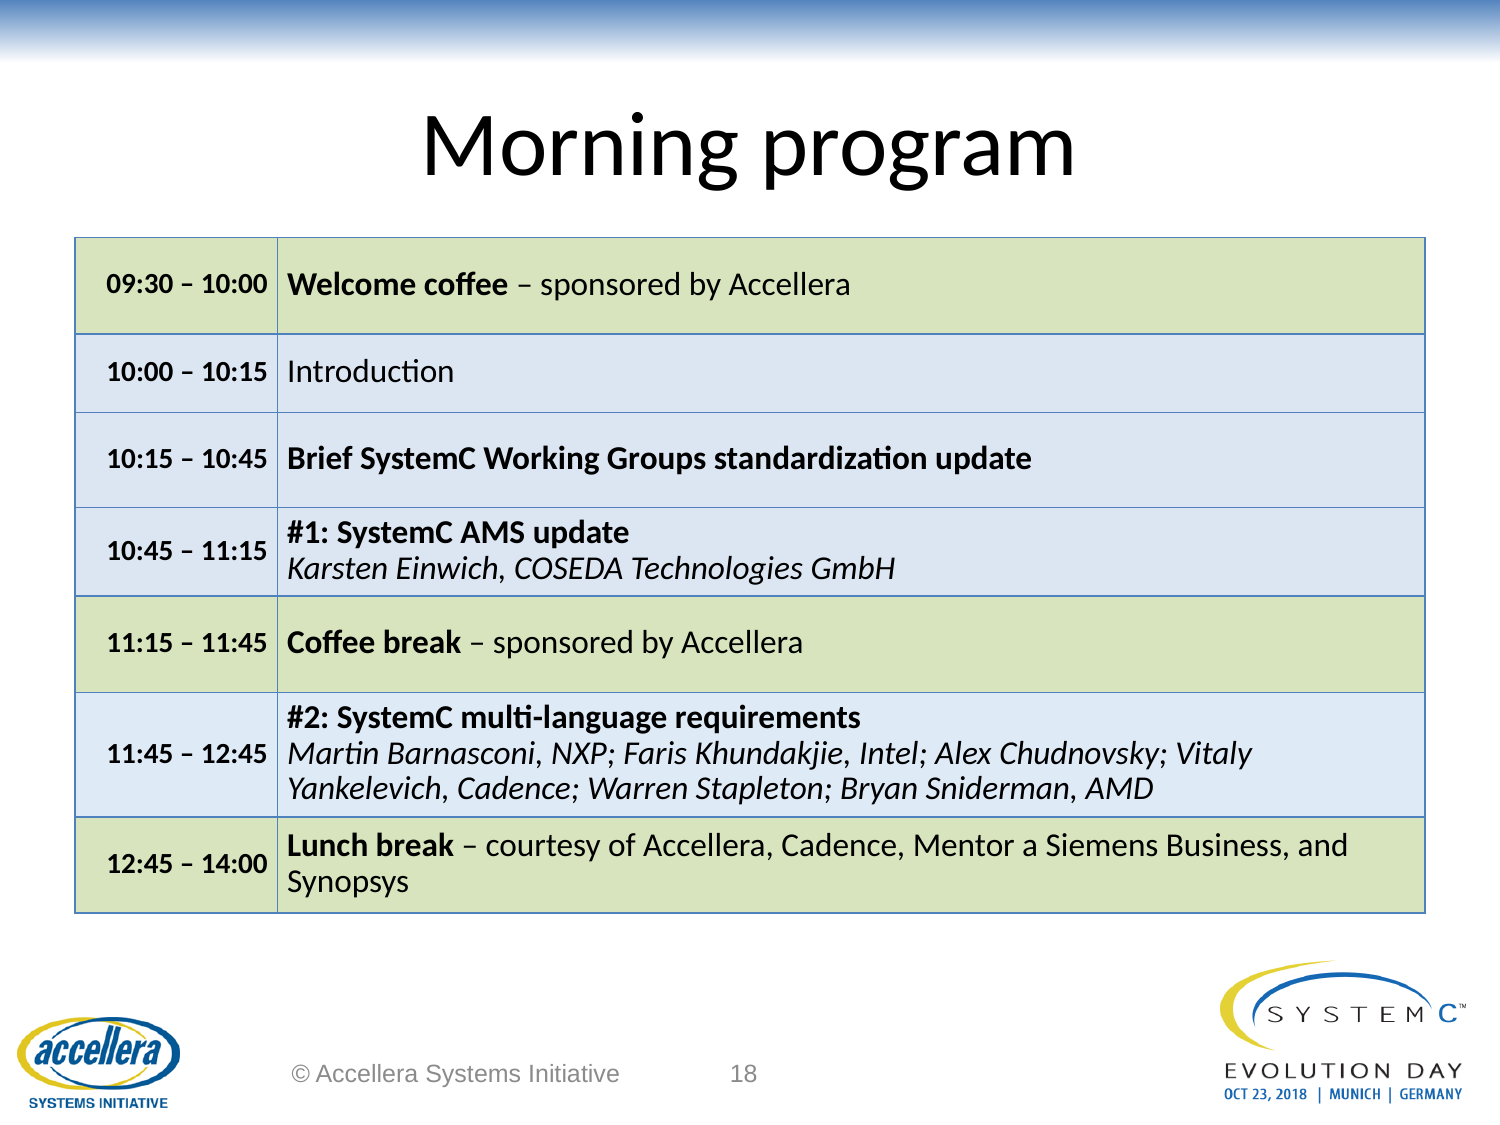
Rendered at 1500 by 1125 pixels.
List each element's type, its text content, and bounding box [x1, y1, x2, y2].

title Morning program [75, 45, 1425, 233]
table_cell #1: SystemC AMS update Karsten Einwich, COSEDA Technologies GmbH [278, 508, 1424, 595]
table_cell Coffee break – sponsored by Accellera [278, 597, 1424, 692]
table_cell 11:15 – 11:45 [76, 597, 277, 692]
table_cell 11:45 – 12:45 [76, 693, 277, 816]
table_cell 10:00 – 10:15 [76, 335, 277, 412]
table_cell 10:15 – 10:45 [76, 413, 277, 507]
picture [1211, 957, 1474, 1111]
table_header Welcome coffee – sponsored by Accellera [278, 238, 1424, 333]
table_header 09:30 – 10:00 [76, 238, 277, 333]
footer © Accellera Systems Initiative [275, 1042, 600, 1103]
table_cell Introduction [278, 335, 1424, 412]
slide_number 18 [600, 1042, 888, 1103]
picture [17, 1017, 180, 1108]
table_cell #2: SystemC multi-language requirements Martin Barnasconi, NXP; Faris Khundakjie, Intel; Alex Chudnovsky; Vitaly Yankelevich, Cadence; Warren Stapleton; Bryan Sniderman, AMD [278, 693, 1424, 816]
table_cell Lunch break – courtesy of Accellera, Cadence, Mentor a Siemens Business, and Synopsys [278, 818, 1424, 912]
table_cell 10:45 – 11:15 [76, 508, 277, 595]
table_cell 12:45 – 14:00 [76, 818, 277, 912]
table_cell Brief SystemC Working Groups standardization update [278, 413, 1424, 507]
